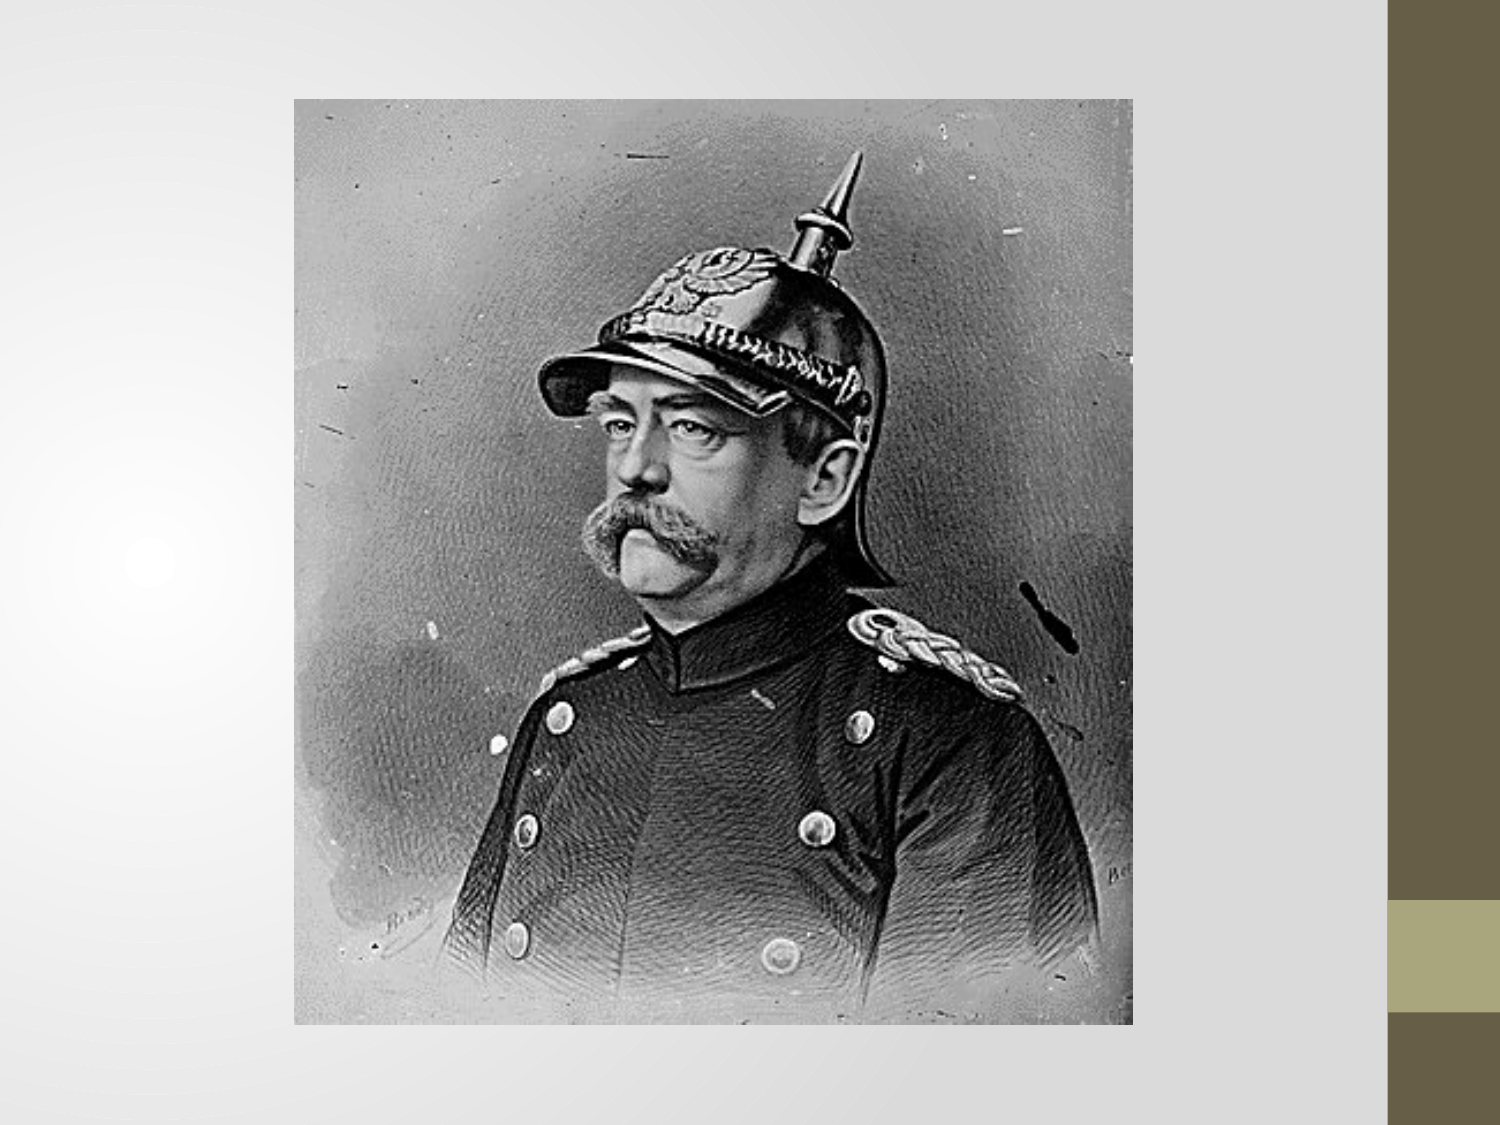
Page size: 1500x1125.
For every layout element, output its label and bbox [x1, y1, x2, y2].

picture [294, 99, 1133, 1026]
